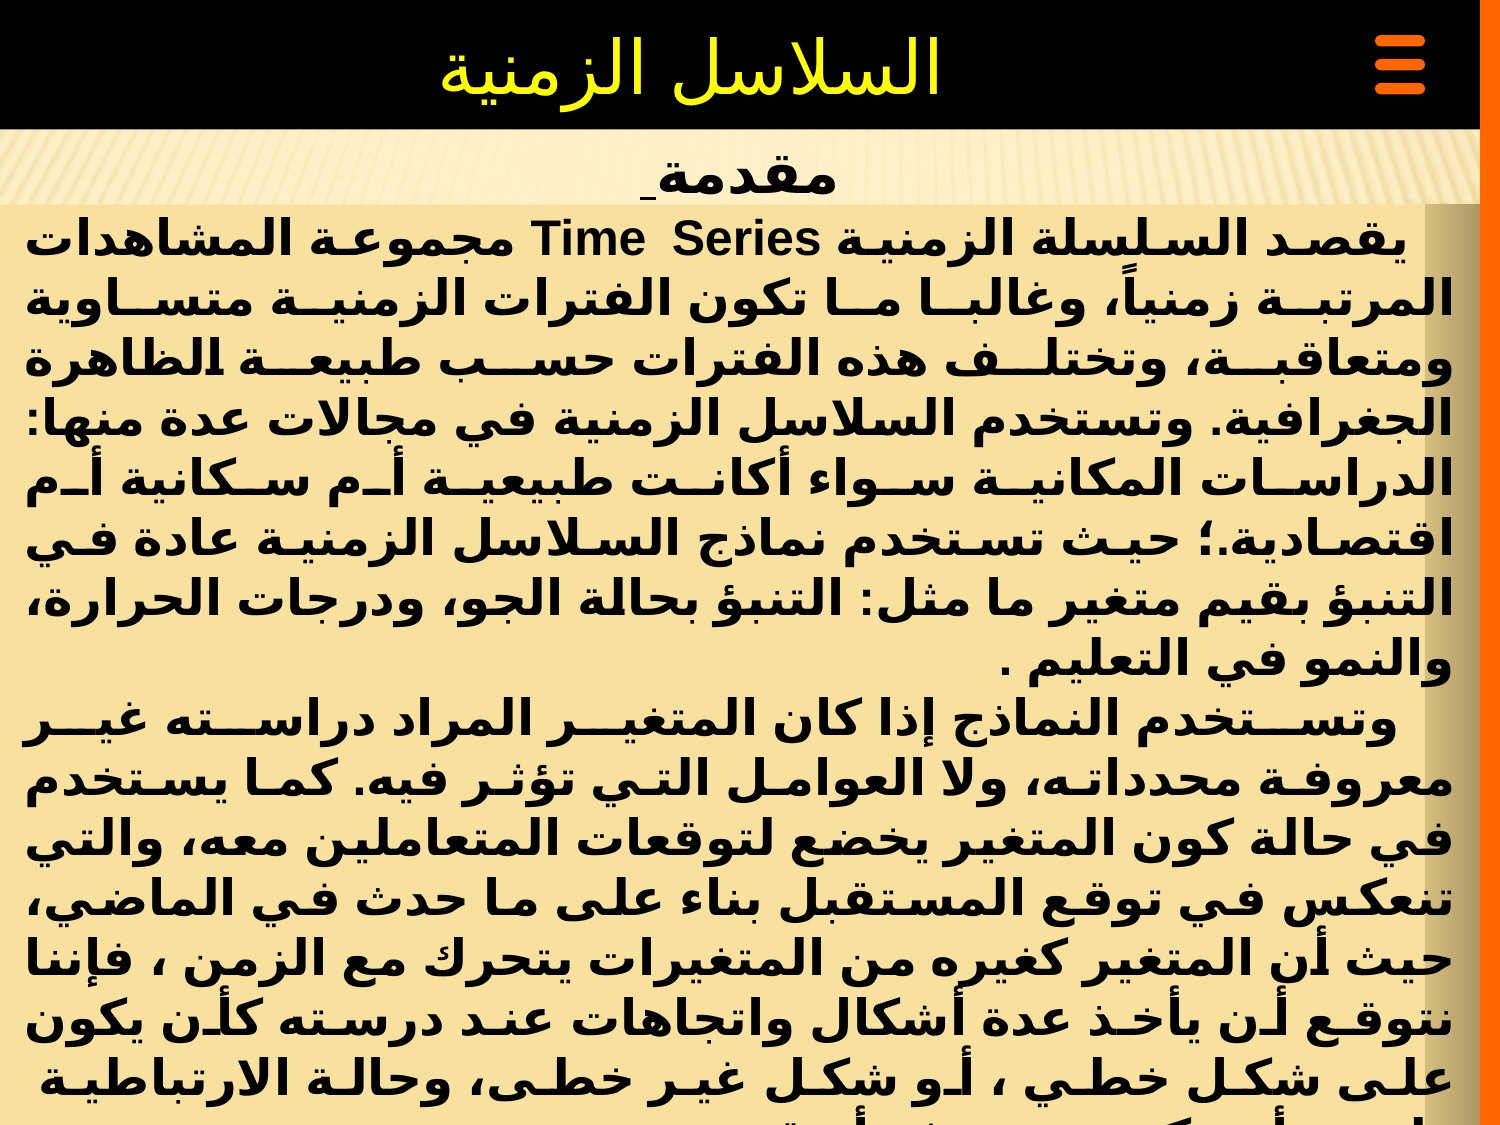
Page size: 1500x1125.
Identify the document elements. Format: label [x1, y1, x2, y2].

text_box [0, 0, 1500, 1125]
